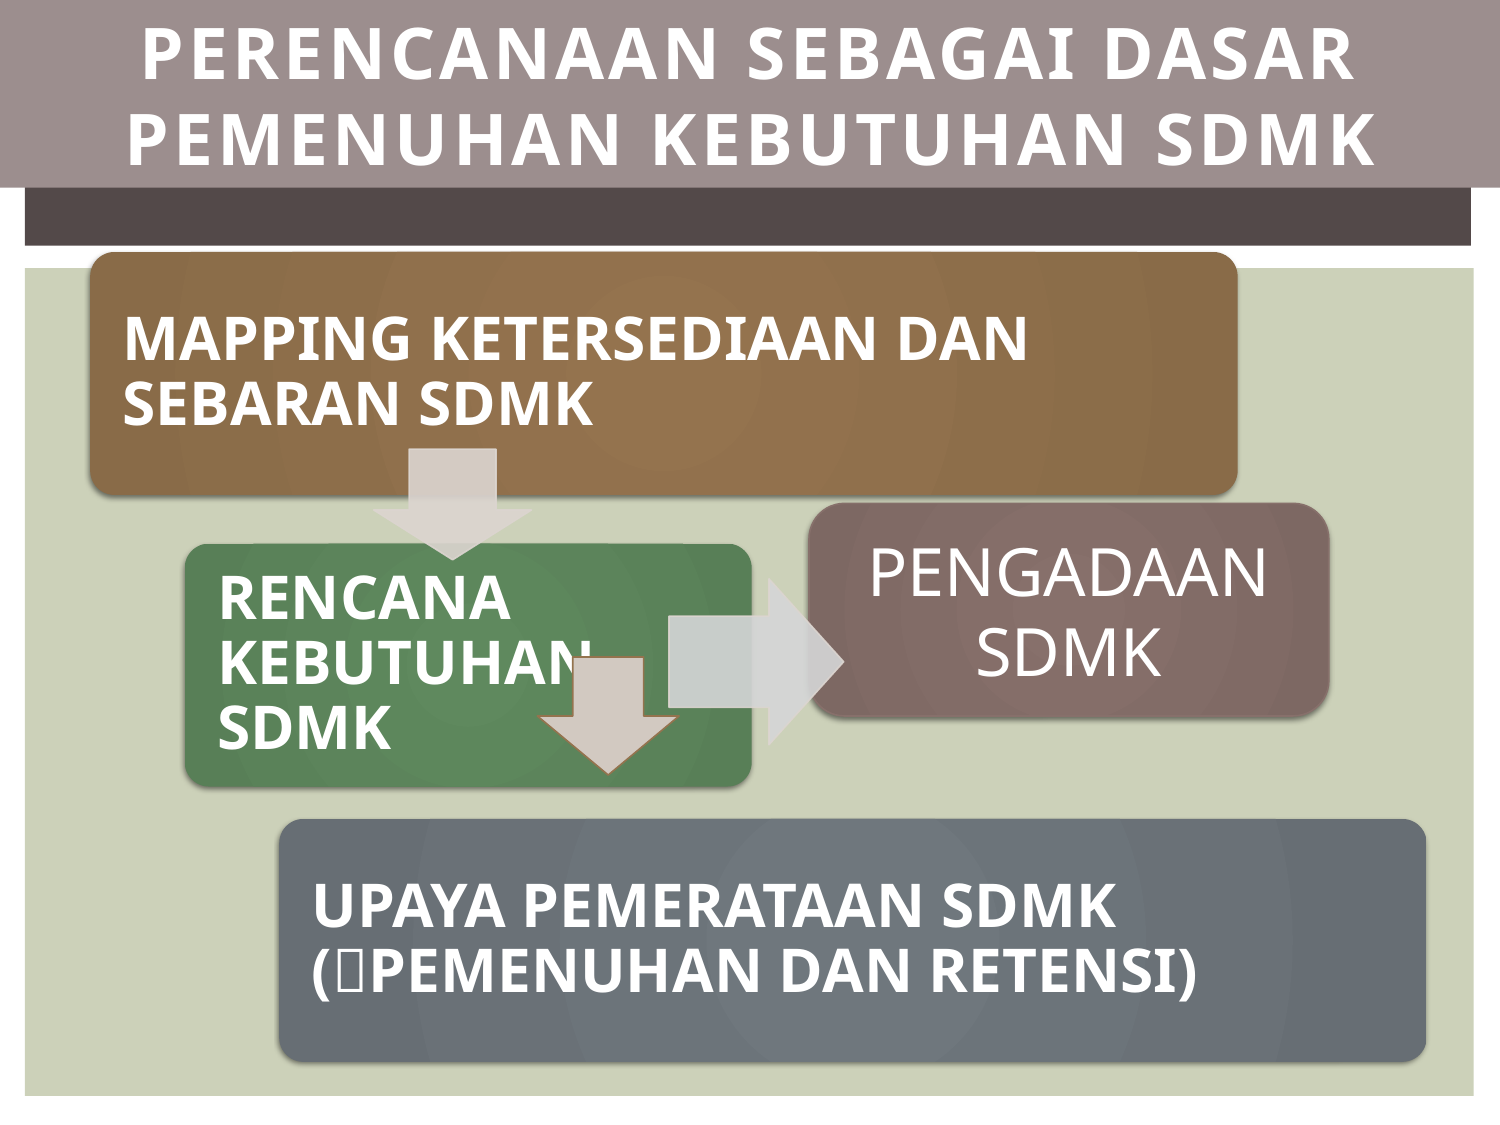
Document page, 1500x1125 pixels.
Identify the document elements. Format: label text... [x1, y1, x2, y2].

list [76, 251, 1427, 1063]
title PERENCANAAN SEBAGAI DASAR PEMENUHAN KEBUTUHAN SDMK [0, 0, 1500, 188]
